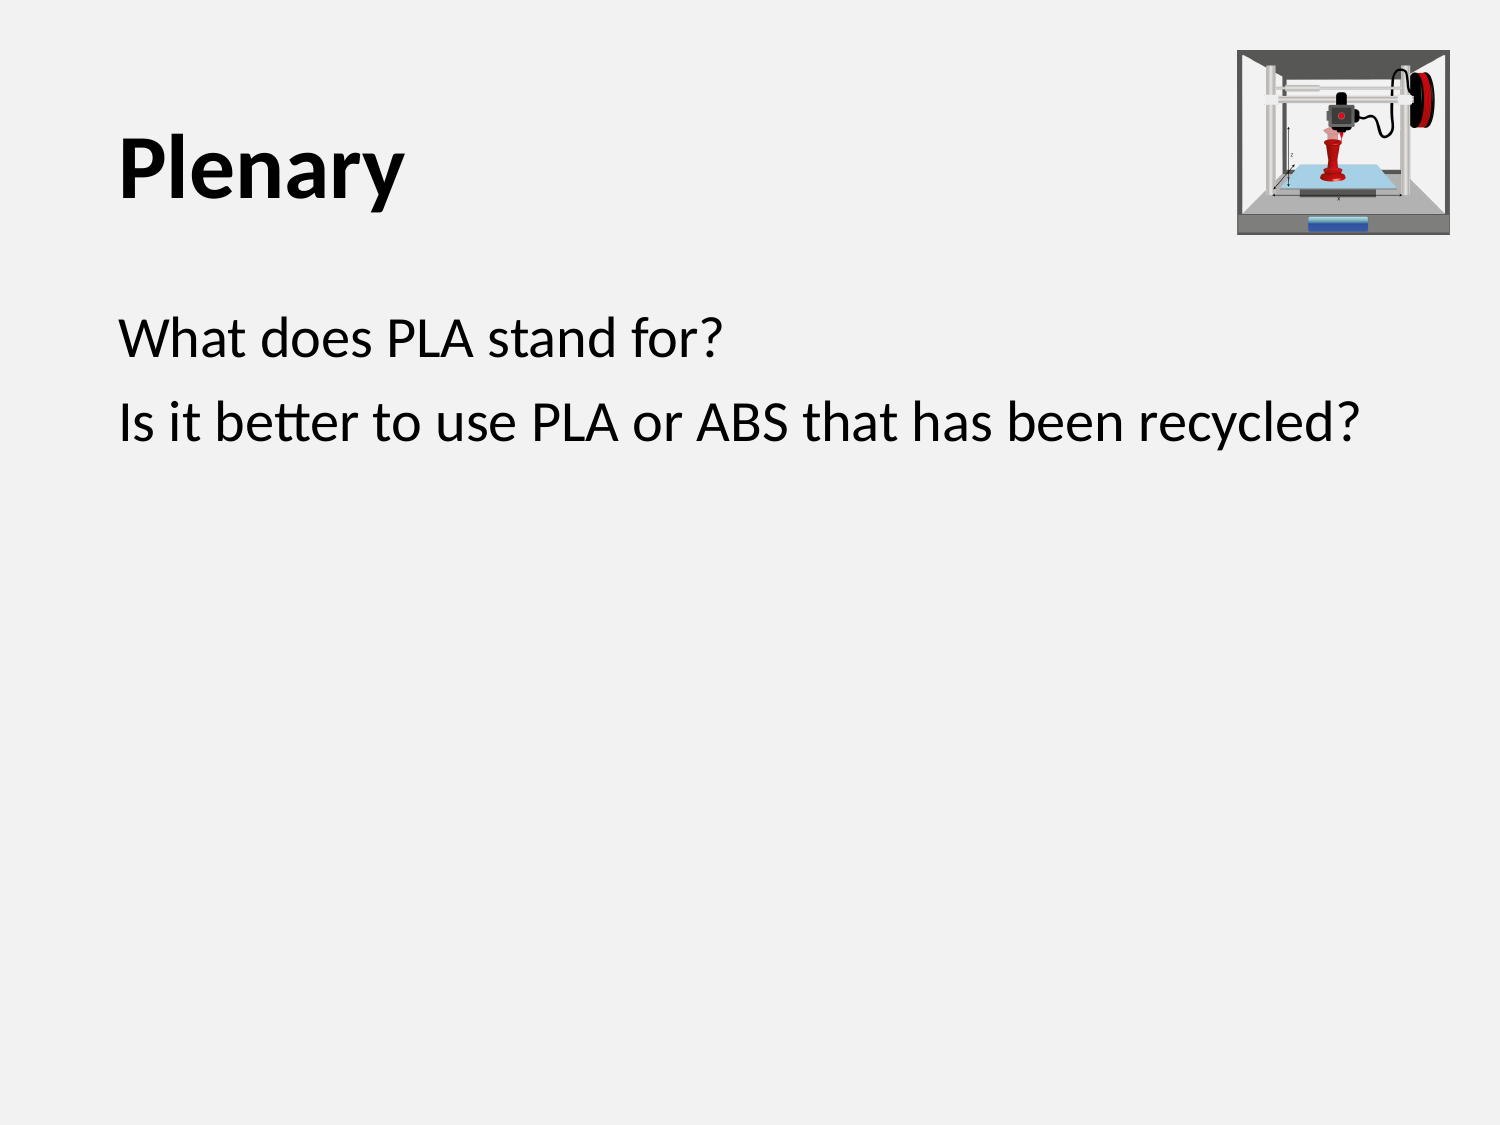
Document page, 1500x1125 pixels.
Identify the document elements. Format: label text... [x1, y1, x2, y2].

list What does PLA stand for? Is it better to use PLA or ABS that has been recycled? [103, 299, 1397, 1014]
title Plenary [103, 59, 1397, 278]
picture [1237, 50, 1450, 235]
